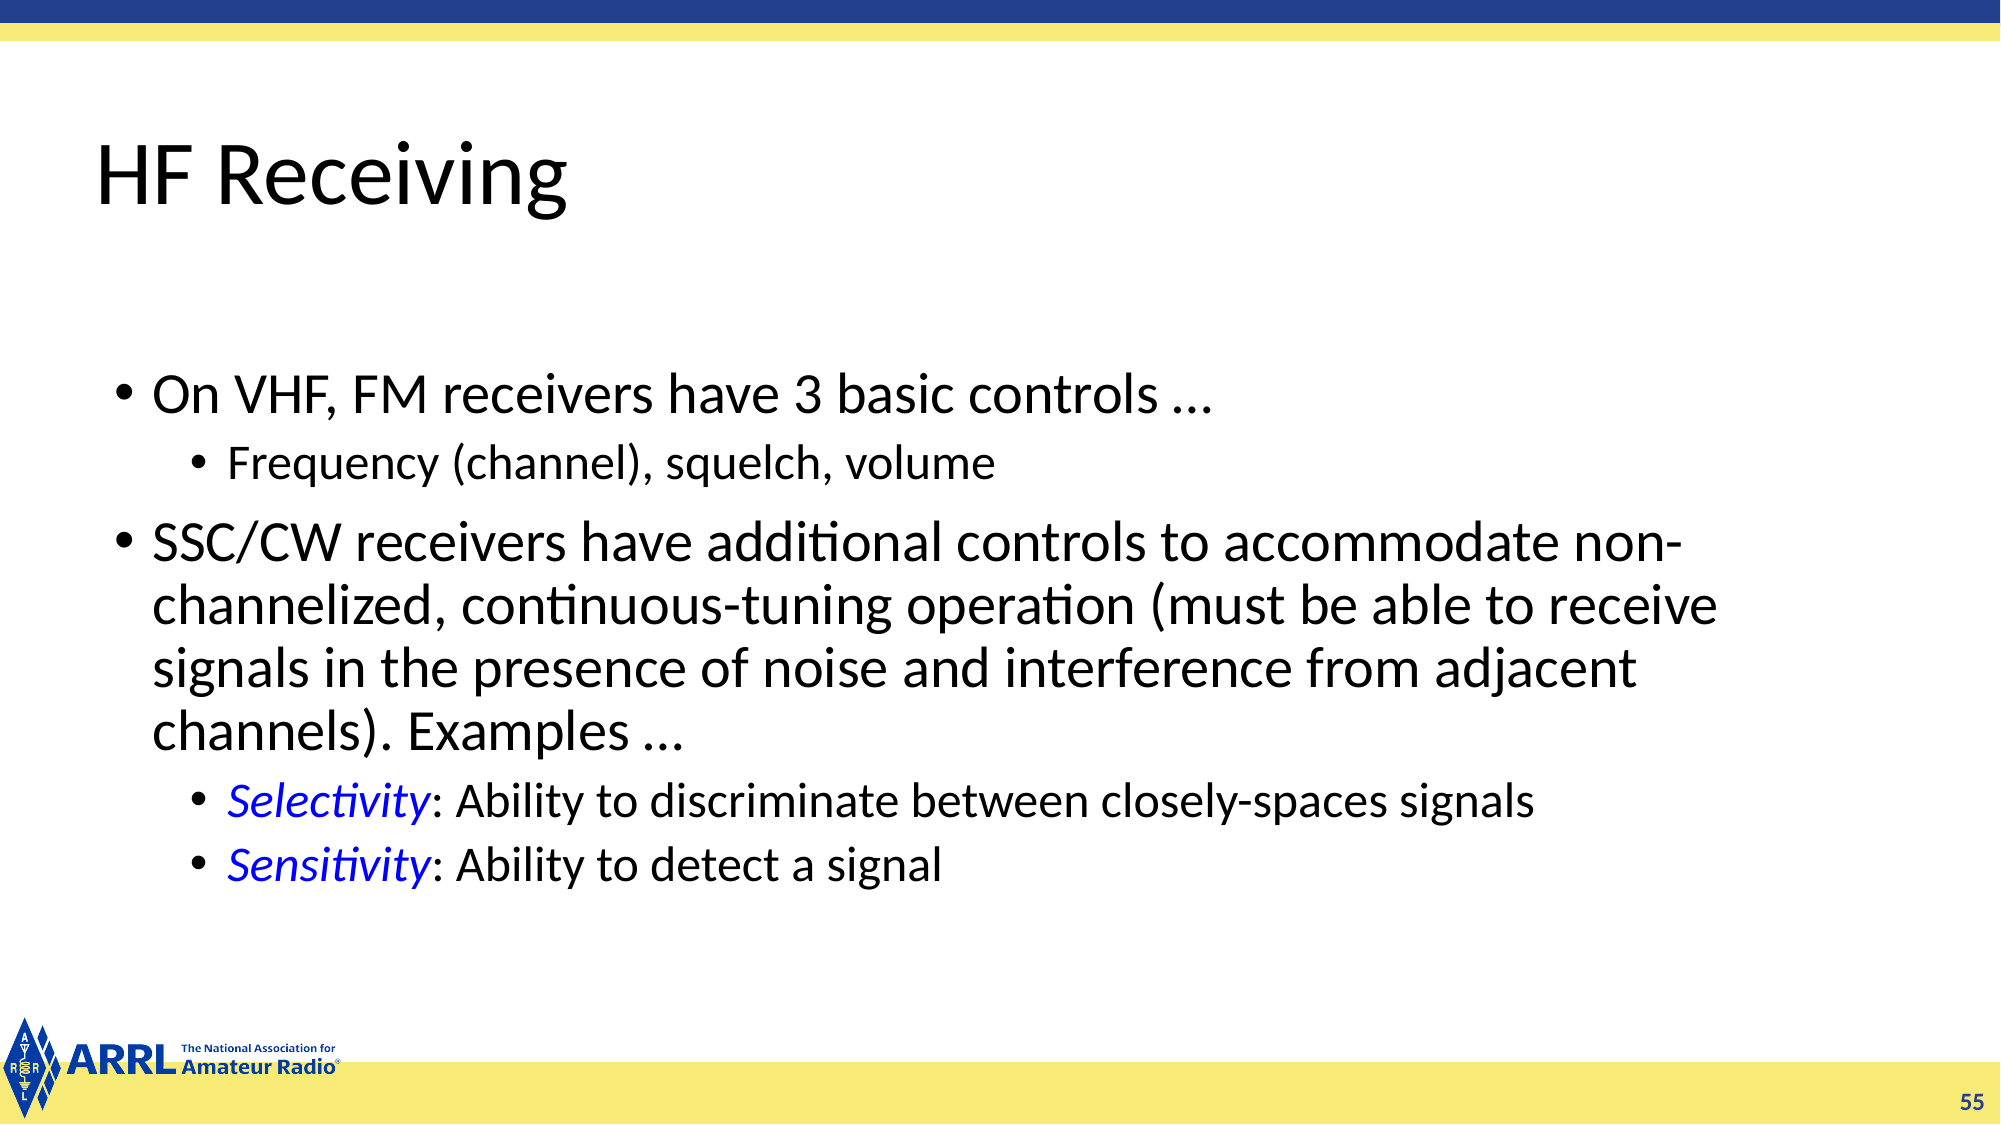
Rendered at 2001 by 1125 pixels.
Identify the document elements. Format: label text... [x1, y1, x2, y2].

list On VHF, FM receivers have 3 basic controls … Frequency (channel), squelch, volume SSC/CW receivers have additional controls to accommodate non-channelized, continuous-tuning operation (must be able to receive signals in the presence of noise and interference from adjacent channels). Examples … Selectivity: Ability to discriminate between closely-spaces signals Sensitivity: Ability to detect a signal [99, 355, 1900, 1043]
picture [1, 1015, 342, 1121]
title HF Receiving [80, 118, 1881, 262]
